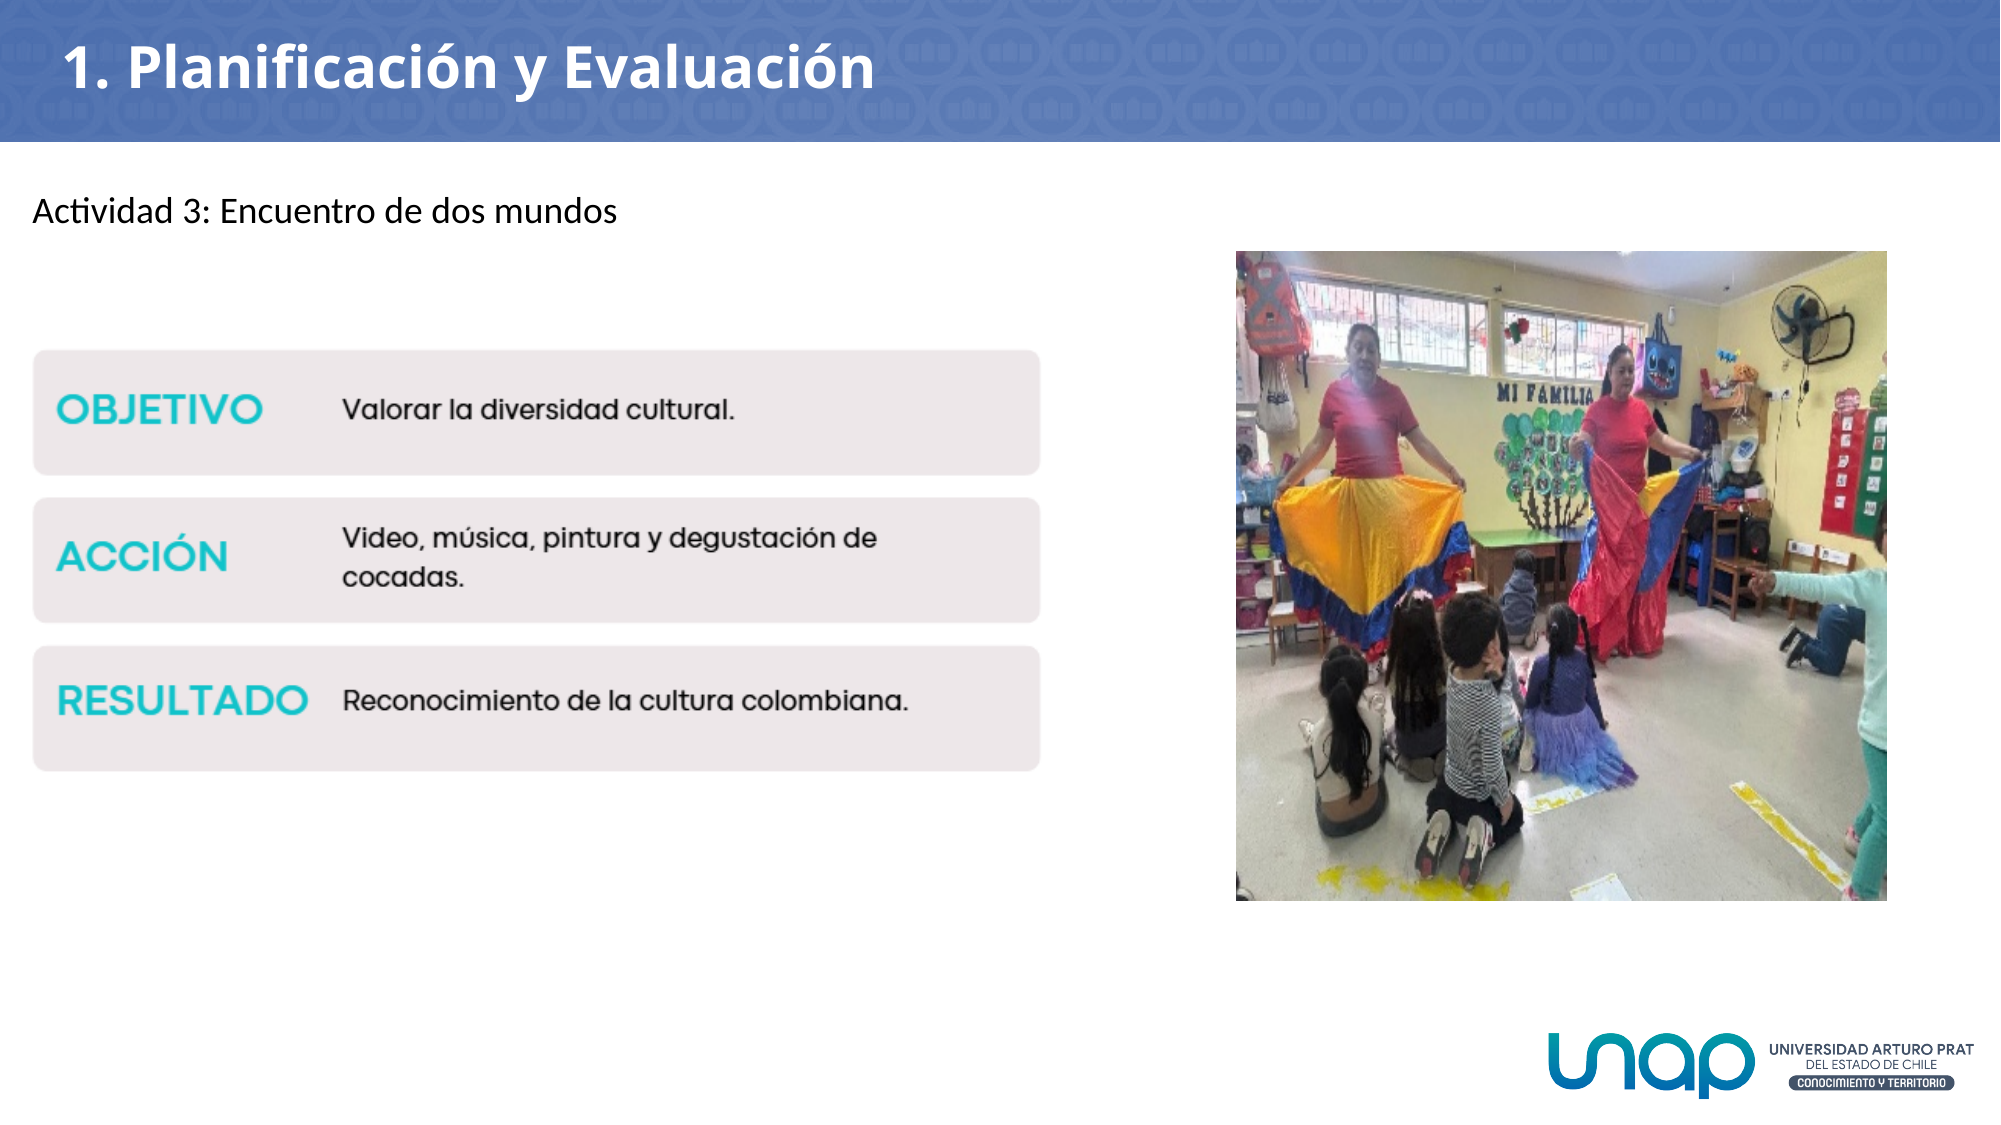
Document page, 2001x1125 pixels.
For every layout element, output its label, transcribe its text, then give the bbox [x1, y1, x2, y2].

text_box Actividad 3: Encuentro de dos mundos [17, 178, 1018, 239]
picture [0, 0, 2000, 142]
picture [1539, 1025, 1983, 1107]
picture [0, 310, 1074, 842]
picture [1236, 251, 1887, 901]
